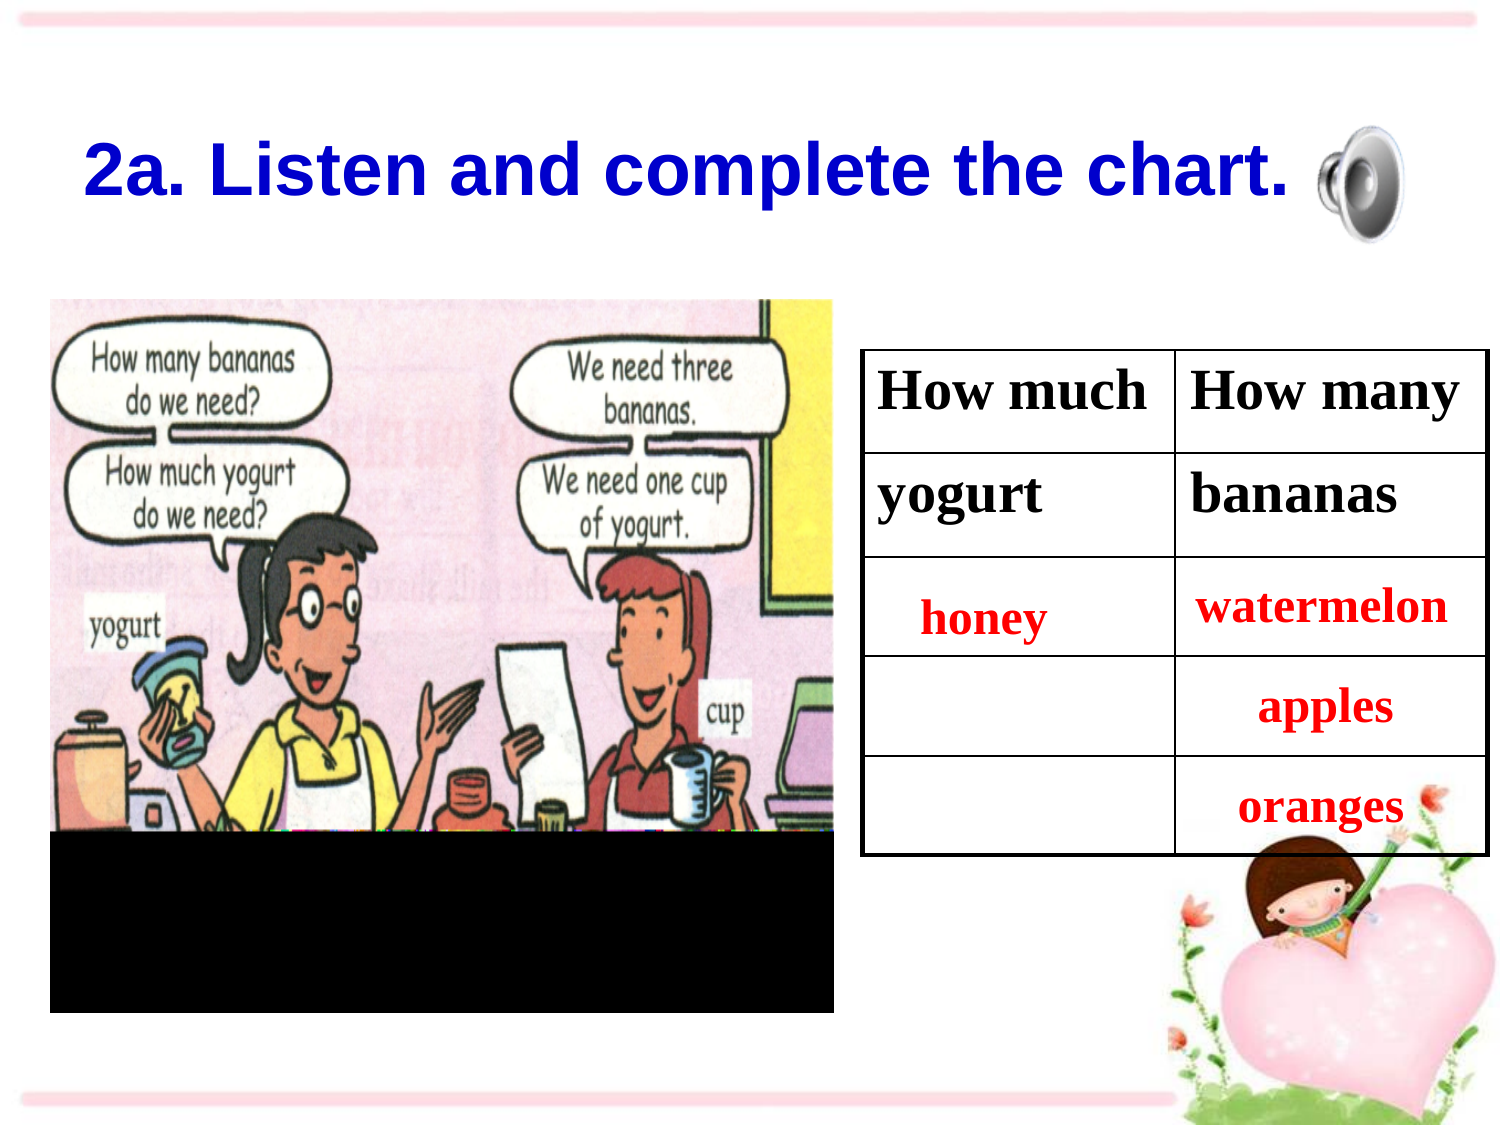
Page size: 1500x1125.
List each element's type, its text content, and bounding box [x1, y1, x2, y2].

table_cell yogurt [865, 454, 1174, 556]
table_cell [1176, 558, 1485, 655]
text_box watermelon [1176, 562, 1469, 642]
table_cell [865, 757, 1174, 853]
text_box honey [900, 574, 1068, 655]
text_box 2a. Listen and complete the chart. [68, 112, 1328, 218]
table_header How much [865, 351, 1174, 452]
table_cell [1176, 657, 1485, 755]
table_header How many [1176, 351, 1485, 452]
text_box oranges [1218, 762, 1424, 842]
table_cell [1176, 757, 1485, 853]
table_cell [865, 558, 1174, 655]
picture [0, 0, 1500, 1125]
table_cell [865, 657, 1174, 755]
table_cell bananas [1176, 454, 1485, 556]
text_box apples [1238, 662, 1414, 742]
